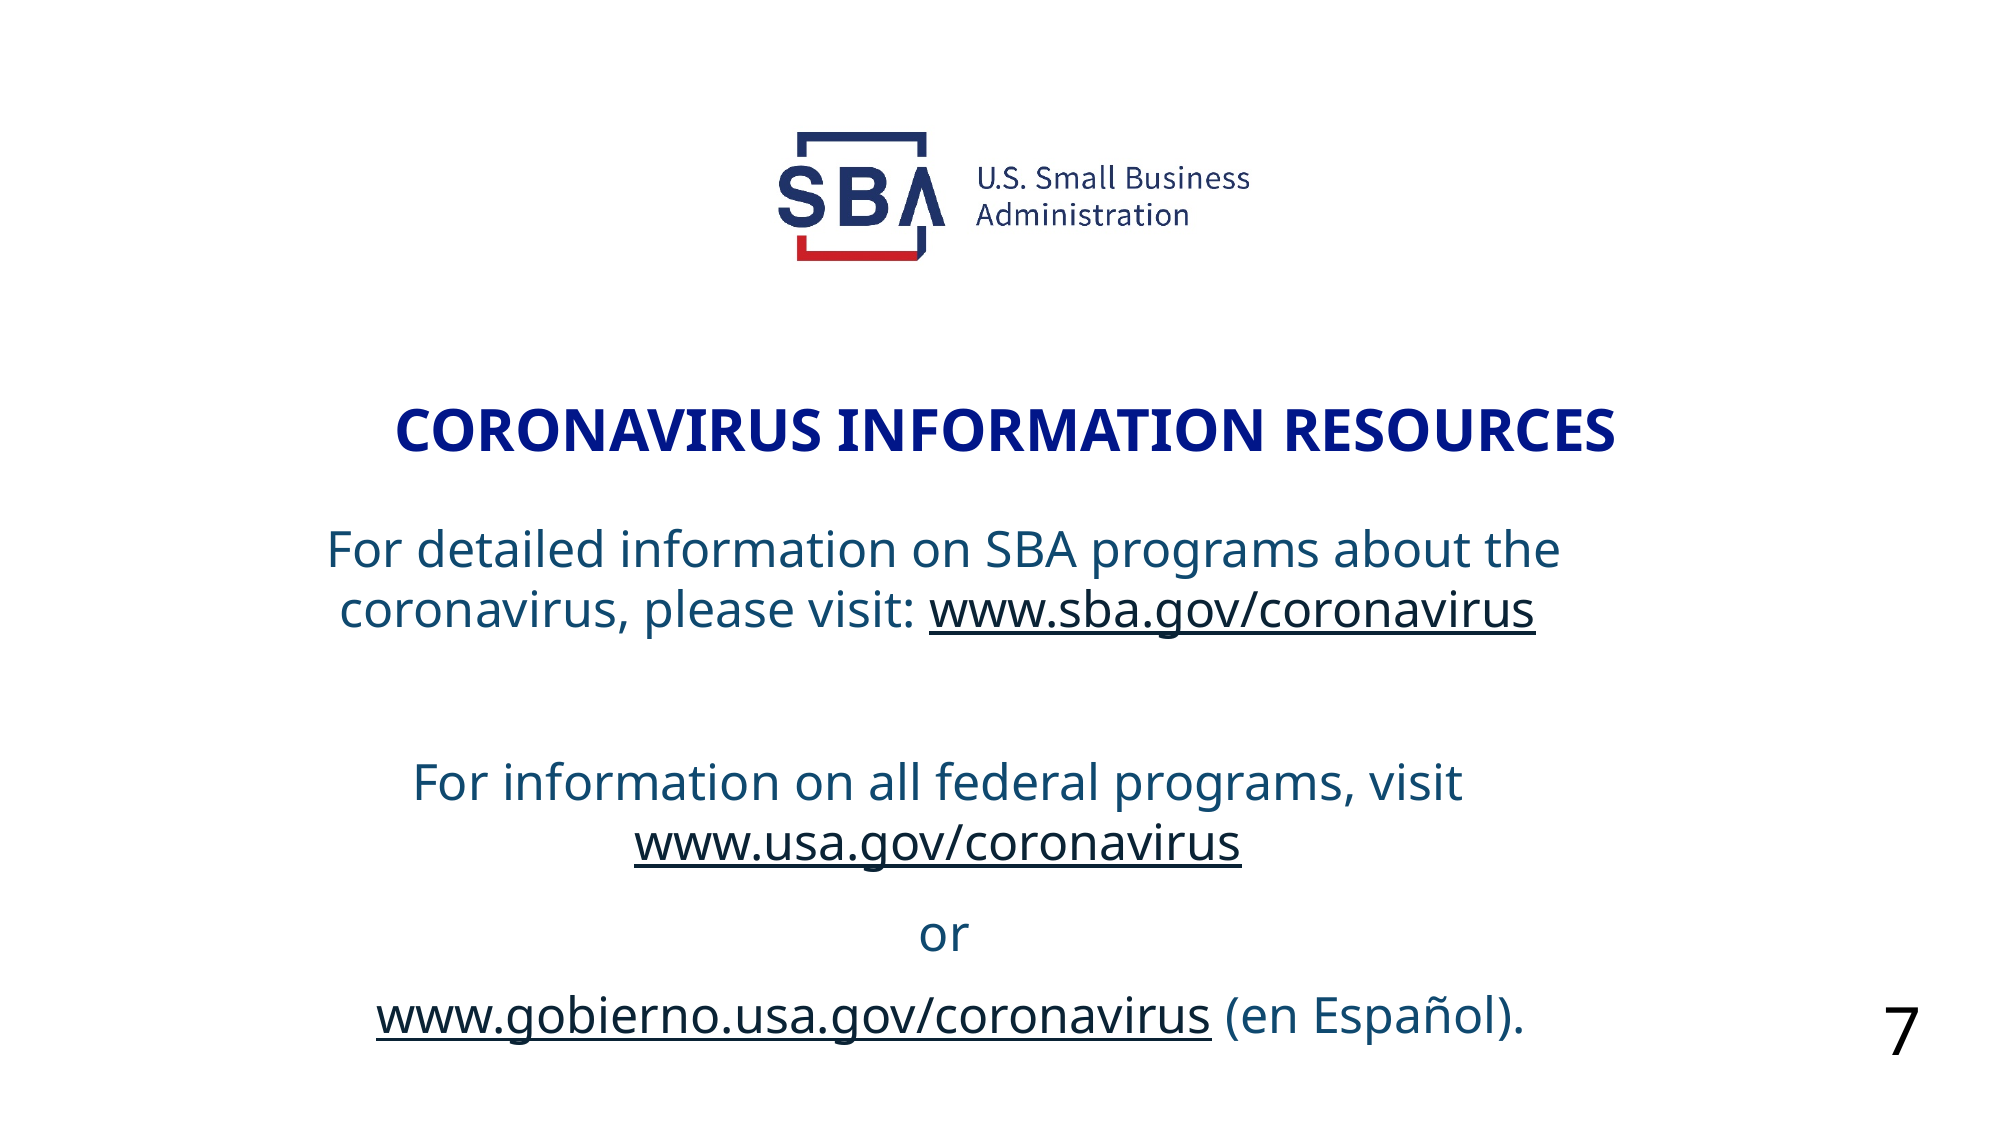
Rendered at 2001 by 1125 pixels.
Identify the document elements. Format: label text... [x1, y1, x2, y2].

title Coronavirus Information Resources [366, 355, 1661, 501]
slide_number 7 [1486, 1016, 1937, 1076]
list For detailed information on SBA programs about the coronavirus, please visit: www.sba.gov/coronavirus For information on all federal programs, visit www.usa.gov/coronavirus or www.gobierno.usa.gov/coronavirus (en Español). [228, 532, 1661, 1038]
picture [759, 70, 1268, 325]
